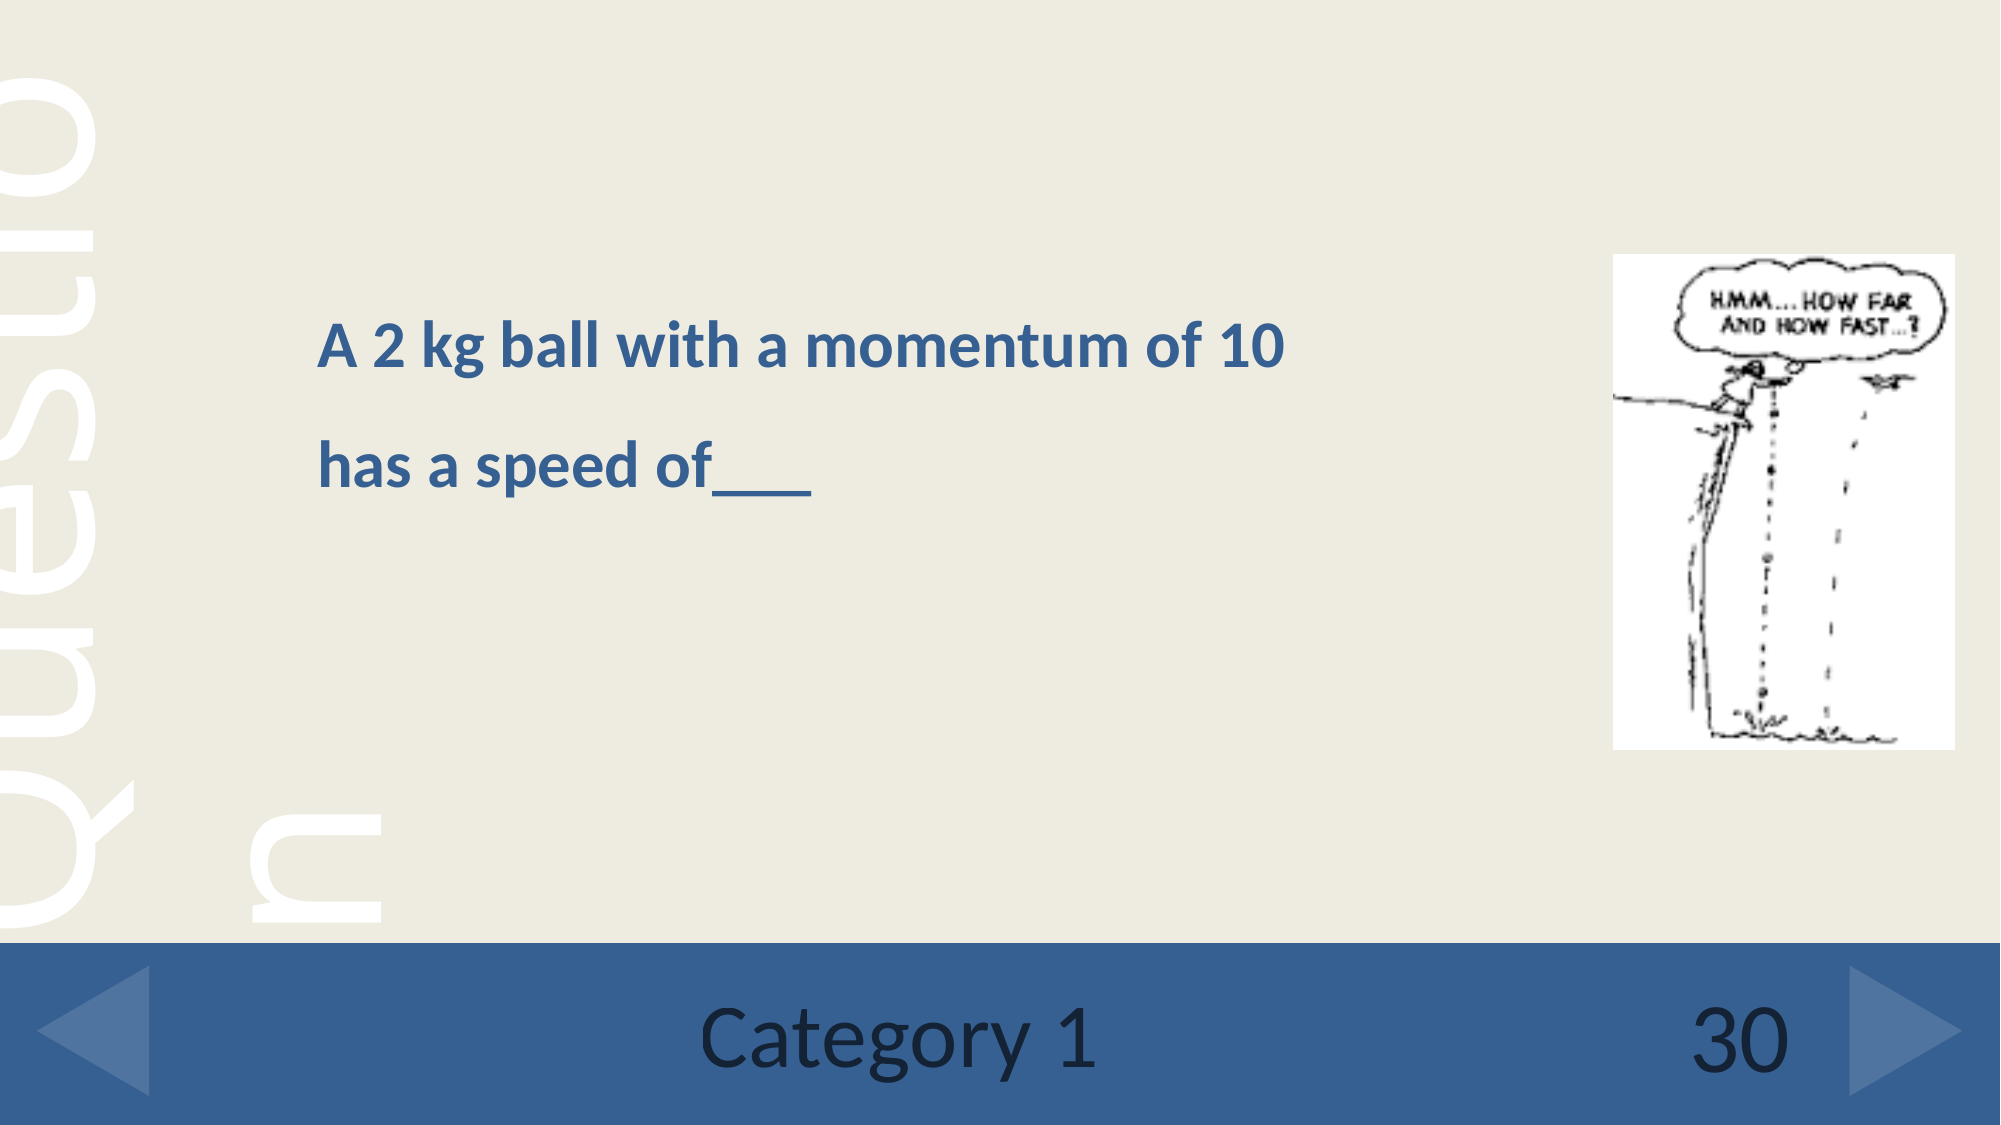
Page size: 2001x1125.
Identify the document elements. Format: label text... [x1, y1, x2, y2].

title Category 1 [0, 937, 1800, 1125]
picture [1613, 253, 1955, 751]
list A 2 kg ball with a momentum of 10 has a speed of___ [302, 111, 1405, 850]
list 30 [1800, 967, 1806, 1097]
